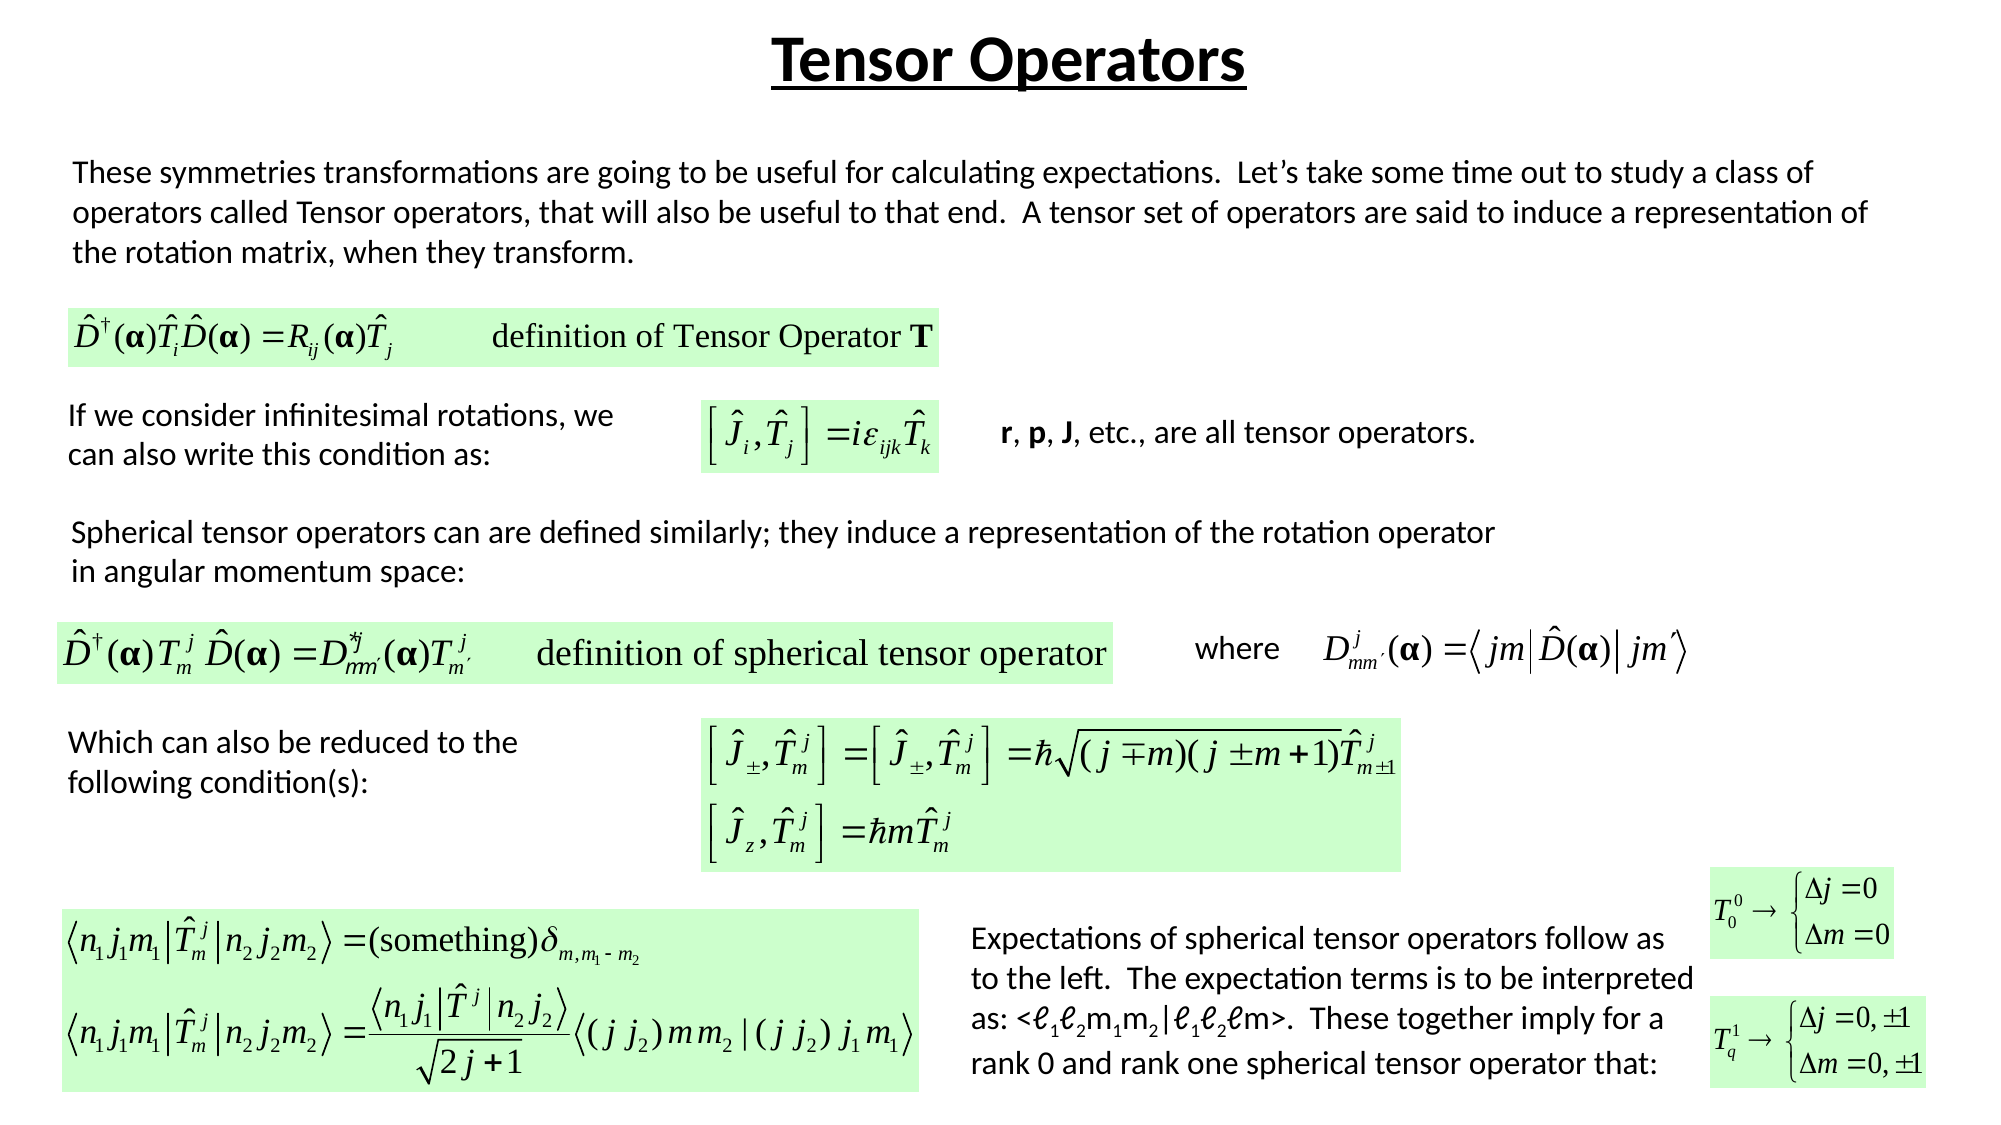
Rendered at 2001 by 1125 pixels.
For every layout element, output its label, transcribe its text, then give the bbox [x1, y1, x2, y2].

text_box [56, 621, 1114, 684]
text_box Expectations of spherical tensor operators follow as to the left. The expectation terms is to be interpreted as: <ℓ1ℓ2m1m2|ℓ1ℓ2ℓm>. These together imply for a rank 0 and rank one spherical tensor operator that: [956, 909, 1711, 1089]
text_box Spherical tensor operators can are defined similarly; they induce a representation of the rotation operator in angular momentum space: [56, 502, 1542, 597]
text_box where [1179, 619, 1316, 674]
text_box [701, 399, 939, 473]
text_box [1710, 995, 1927, 1089]
text_box If we consider infinitesimal rotations, we can also write this condition as: [53, 385, 676, 480]
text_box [61, 909, 920, 1093]
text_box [700, 717, 1402, 873]
text_box r, p, J, etc., are all tensor operators. [986, 402, 1608, 458]
text_box Which can also be reduced to the following condition(s): [53, 712, 636, 808]
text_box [67, 307, 939, 368]
text_box These symmetries transformations are going to be useful for calculating expectations. Let’s take some time out to study a class of operators called Tensor operators, that will also be useful to that end. A tensor set of operators are said to induce a representation of the rotation matrix, when they transform. [57, 143, 1922, 278]
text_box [1710, 866, 1895, 960]
text_box Tensor Operators [756, 7, 1346, 103]
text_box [1316, 618, 1694, 682]
